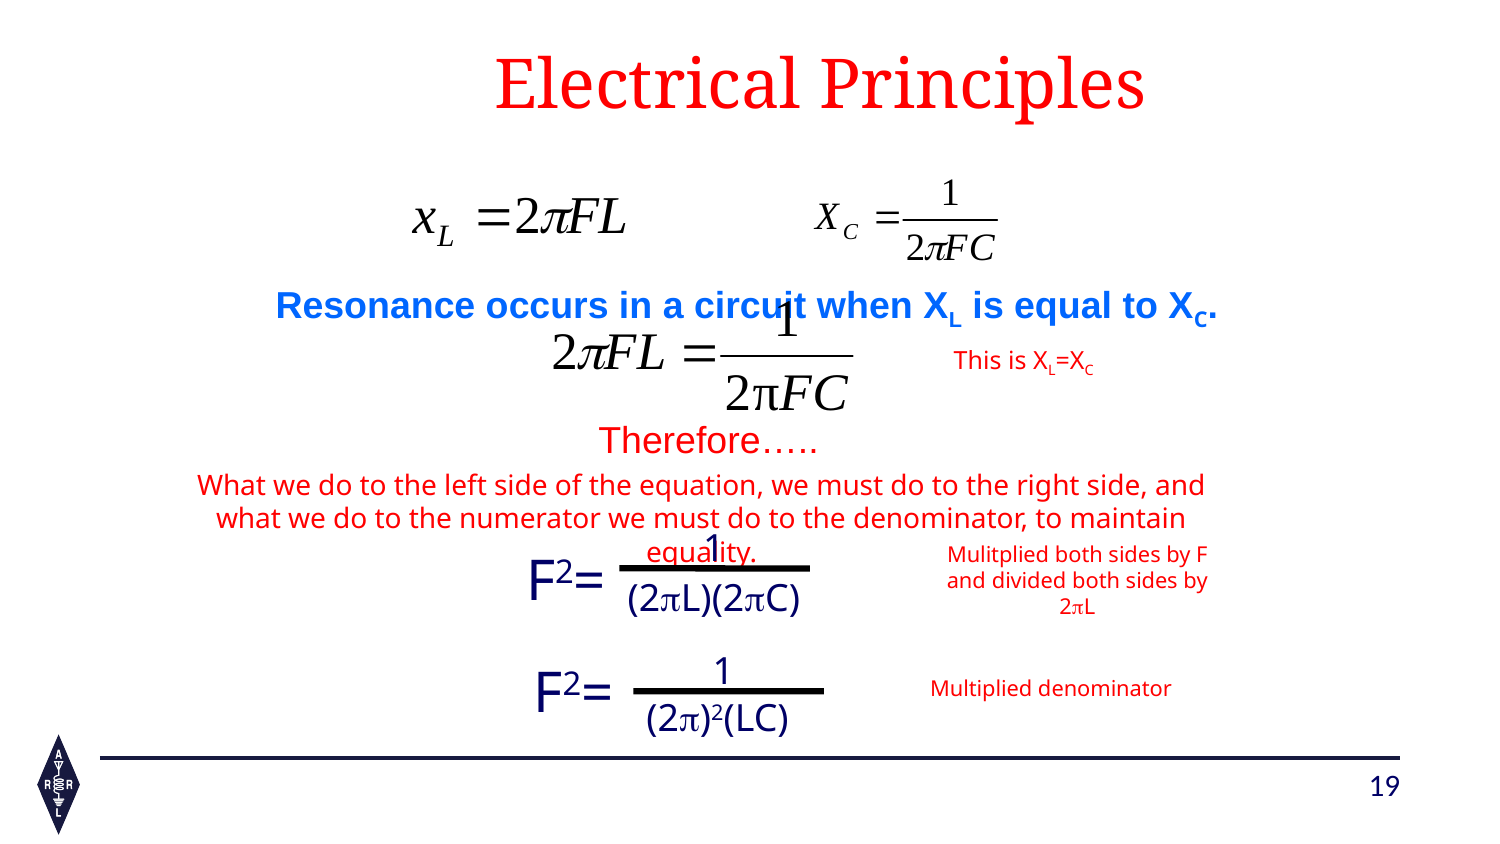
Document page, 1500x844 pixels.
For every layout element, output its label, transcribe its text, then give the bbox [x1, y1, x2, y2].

text_box This is XL=XC [939, 336, 1204, 386]
text_box F2= [518, 648, 656, 731]
text_box F2= [511, 536, 649, 620]
text_box Mulitplied both sides by F and divided both sides by 2pL [911, 532, 1243, 627]
text_box Therefore….. [567, 422, 850, 459]
text_box Resonance occurs in a circuit when XL is equal to XC. [260, 273, 1255, 340]
text_box (2p)2(LC) [631, 686, 831, 747]
slide_number 19 [1302, 761, 1400, 807]
title Electrical Principles [289, 42, 1353, 150]
text_box 1 [697, 639, 746, 699]
text_box 1 [688, 516, 736, 577]
text_box What we do to the left side of the equation, we must do to the right side, and what we do to the numerator we must do to the denominator, to maintain equality. [148, 459, 1255, 576]
text_box Multiplied denominator [915, 667, 1228, 709]
picture [37, 734, 80, 835]
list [806, 168, 1007, 269]
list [402, 180, 637, 256]
text_box (2pL)(2pC) [612, 566, 850, 627]
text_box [543, 285, 863, 422]
